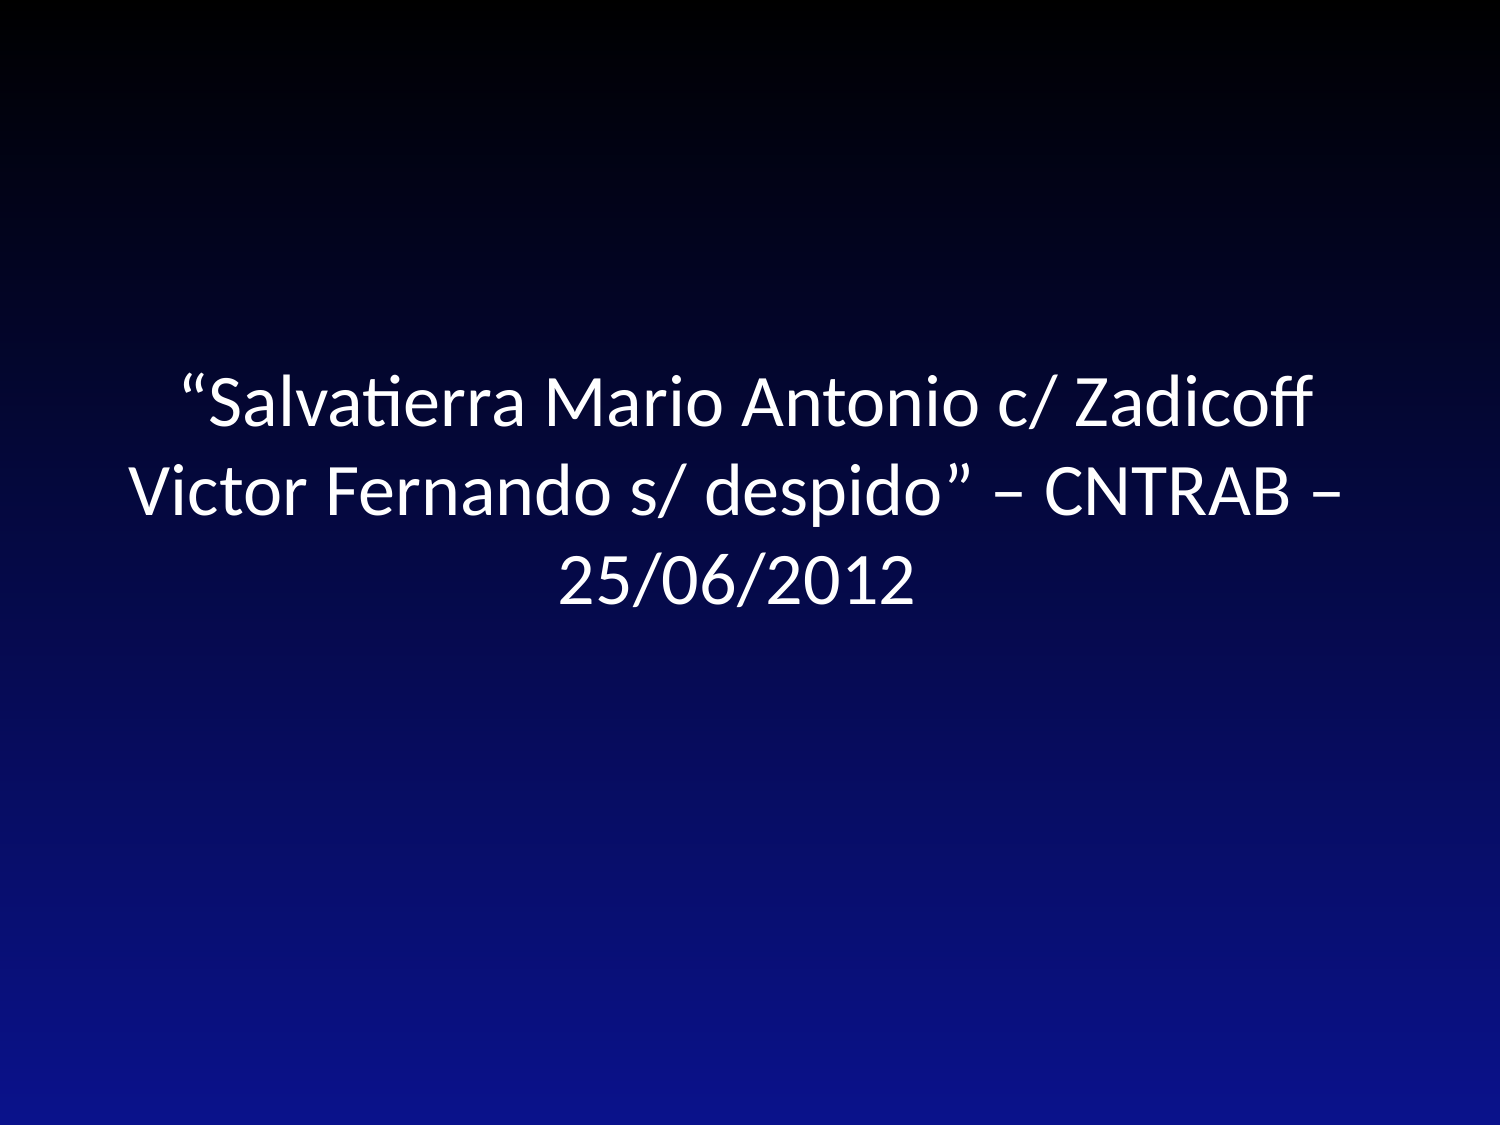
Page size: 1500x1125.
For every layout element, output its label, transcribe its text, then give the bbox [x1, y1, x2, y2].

title “Salvatierra Mario Antonio c/ Zadicoff Victor Fernando s/ despido” – CNTRAB – 25/06/2012 [100, 255, 1376, 717]
